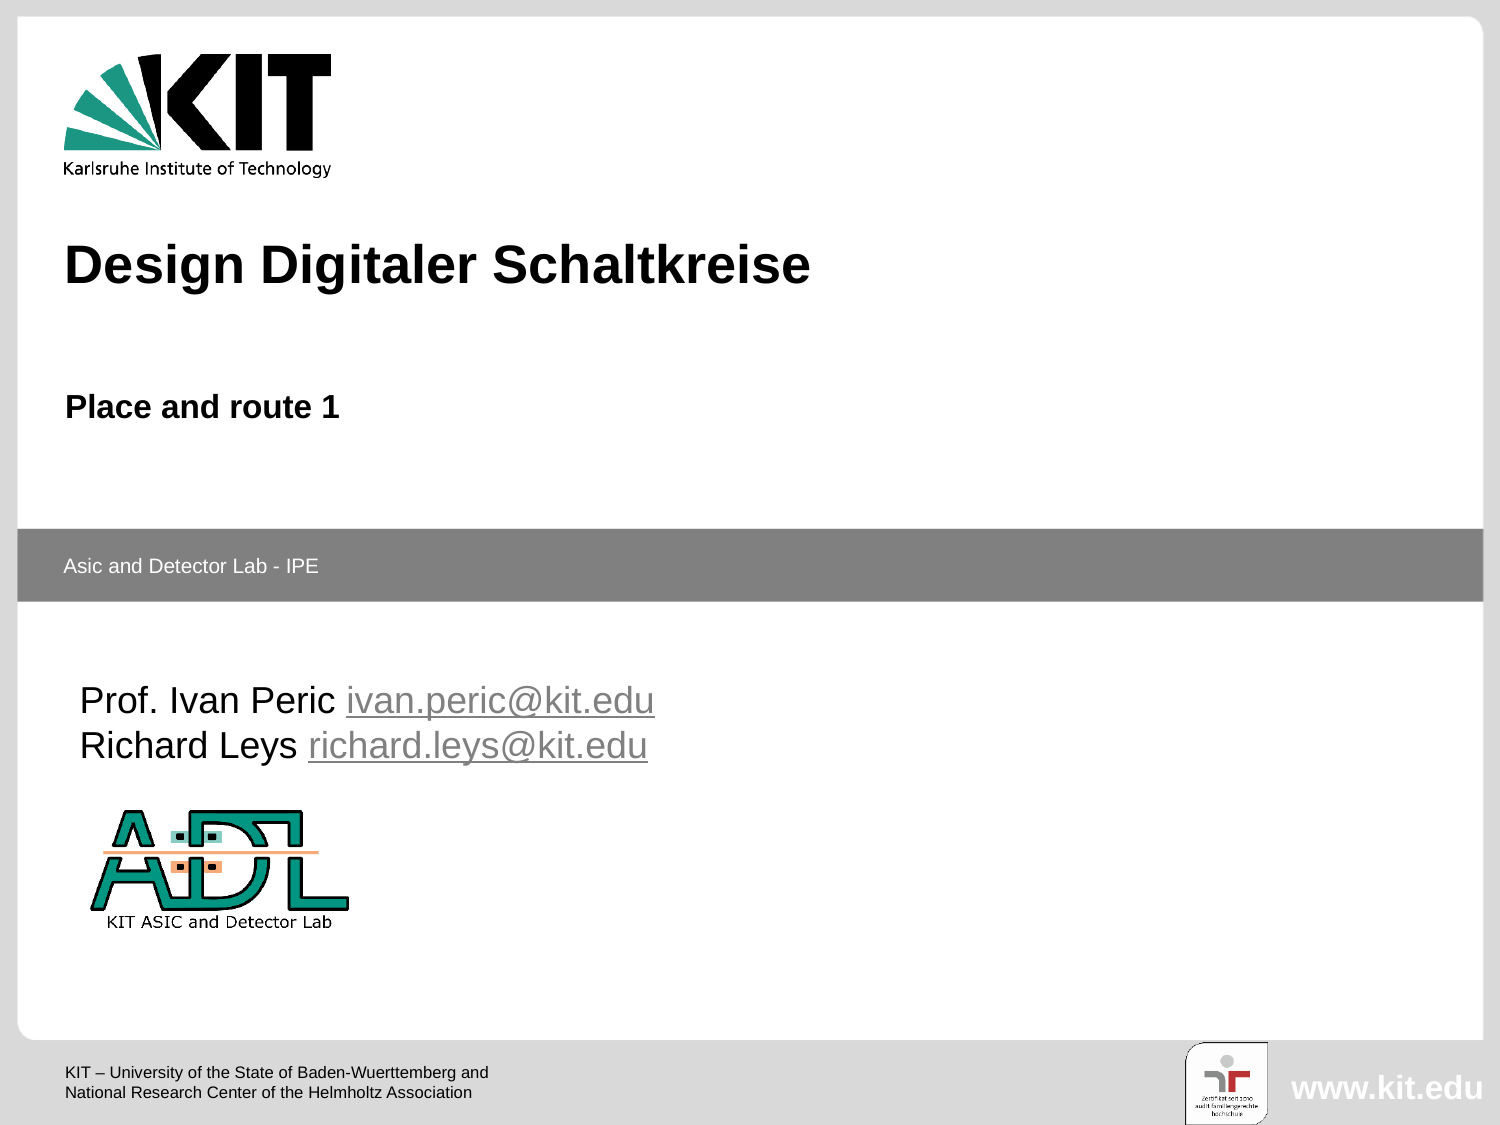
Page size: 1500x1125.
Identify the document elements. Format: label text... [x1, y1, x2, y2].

text_box Prof. Ivan Peric ivan.peric@kit.edu Richard Leys richard.leys@kit.edu [64, 668, 1201, 774]
text_box Design Digitaler Schaltkreise [64, 231, 1442, 350]
picture [0, 0, 1500, 1125]
text_box Place and route 1 [65, 385, 1439, 488]
